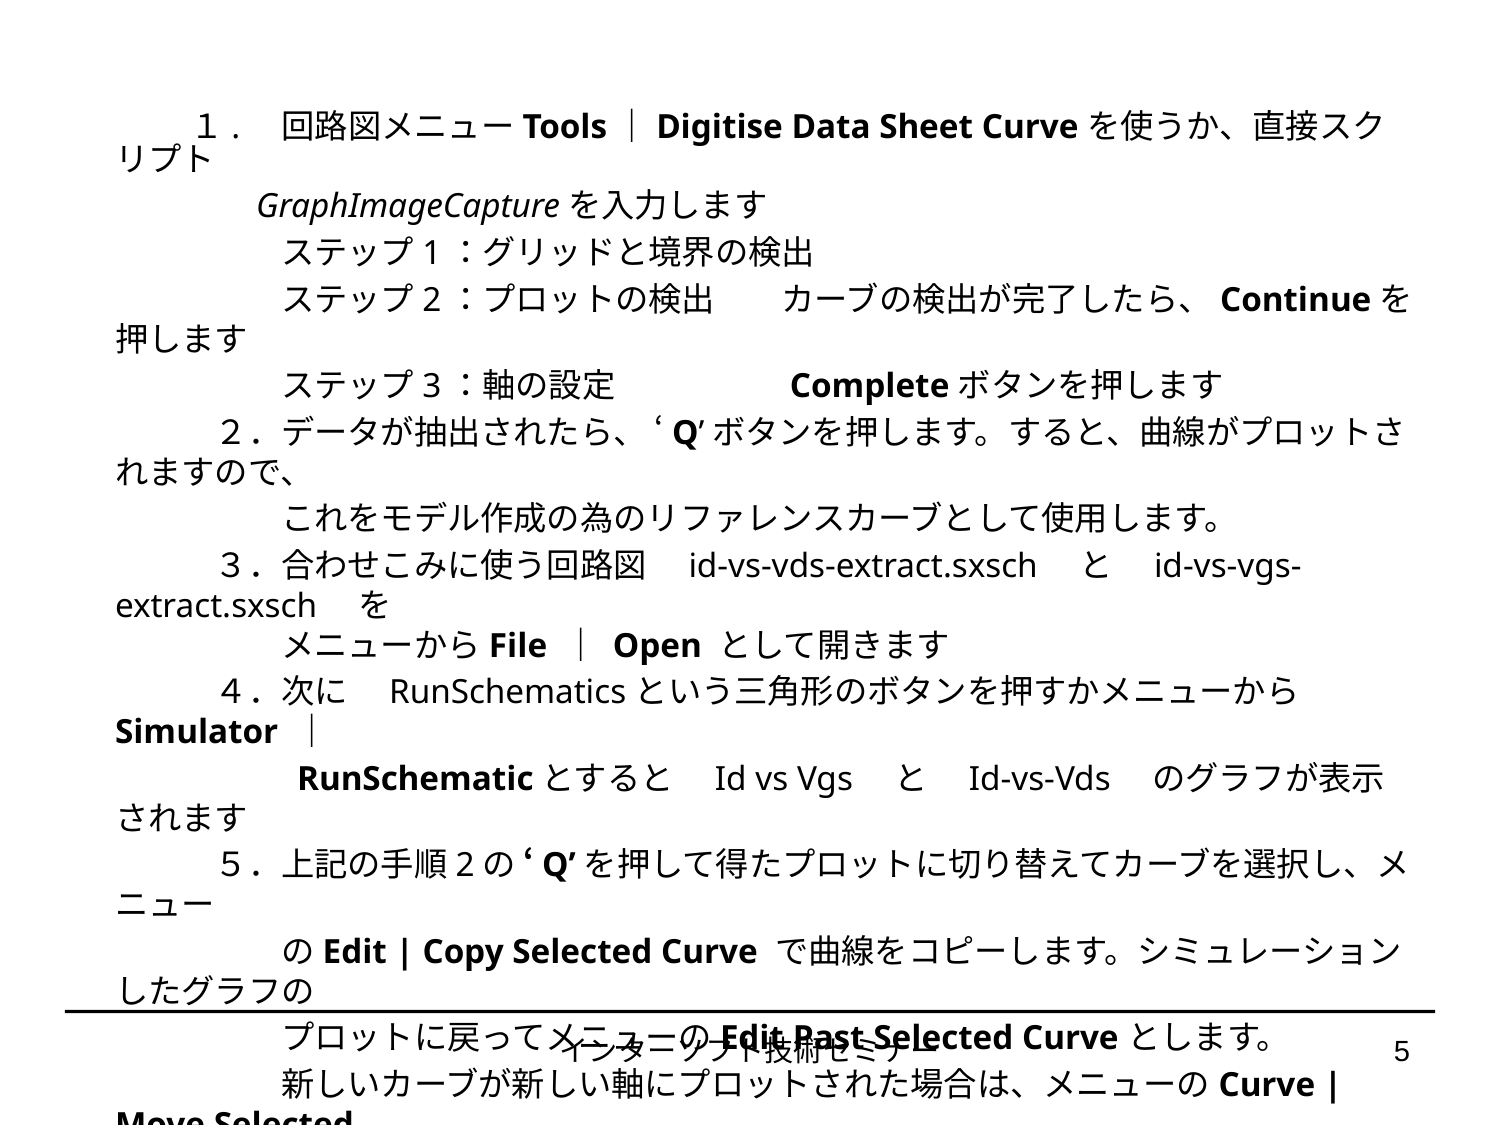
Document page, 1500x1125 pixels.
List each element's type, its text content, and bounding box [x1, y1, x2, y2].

text_box [64, 1009, 1436, 1014]
footer インターソフト技術セミナー [512, 1024, 988, 1103]
slide_number 5 [1074, 1024, 1425, 1103]
list １. 回路図メニューTools｜Digitise Data Sheet Curveを使うか、直接スクリプト GraphImageCaptureを入力します ステップ1：グリッドと境界の検出 ステップ2：プロットの検出 カーブの検出が完了したら、Continueを押します ステップ3：軸の設定 Completeボタンを押します ２．データが抽出されたら、 ‘Q’ボタンを押します。すると、曲線がプロットされますので、 これをモデル作成の為のリファレンスカーブとして使用します。 ３．合わせこみに使う回路図 id-vs-vds-extract.sxsch と id-vs-vgs-extract.sxsch を メニューからFile ｜ Open として開きます ４．次に RunSchematicsという三角形のボタンを押すかメニューから Simulator ｜ RunSchematicとすると Id vs Vgs と Id-vs-Vds のグラフが表示されます ５．上記の手順2の ‘Q’を押して得たプロットに切り替えてカーブを選択し、メニュー のEdit | Copy Selected Curve で曲線をコピーします。シミュレーションしたグラフの プロットに戻ってメニューのEdit Past Selected Curveとします。 新しいカーブが新しい軸にプロットされた場合は、メニューのCurve | Move Selected Curvesでカーブを選択し移動して同じ軸にします。 ６．次に、データーシートから抽出したグラフに重ね合わせてモデルのパラメータを 調節します。 [100, 54, 1429, 965]
